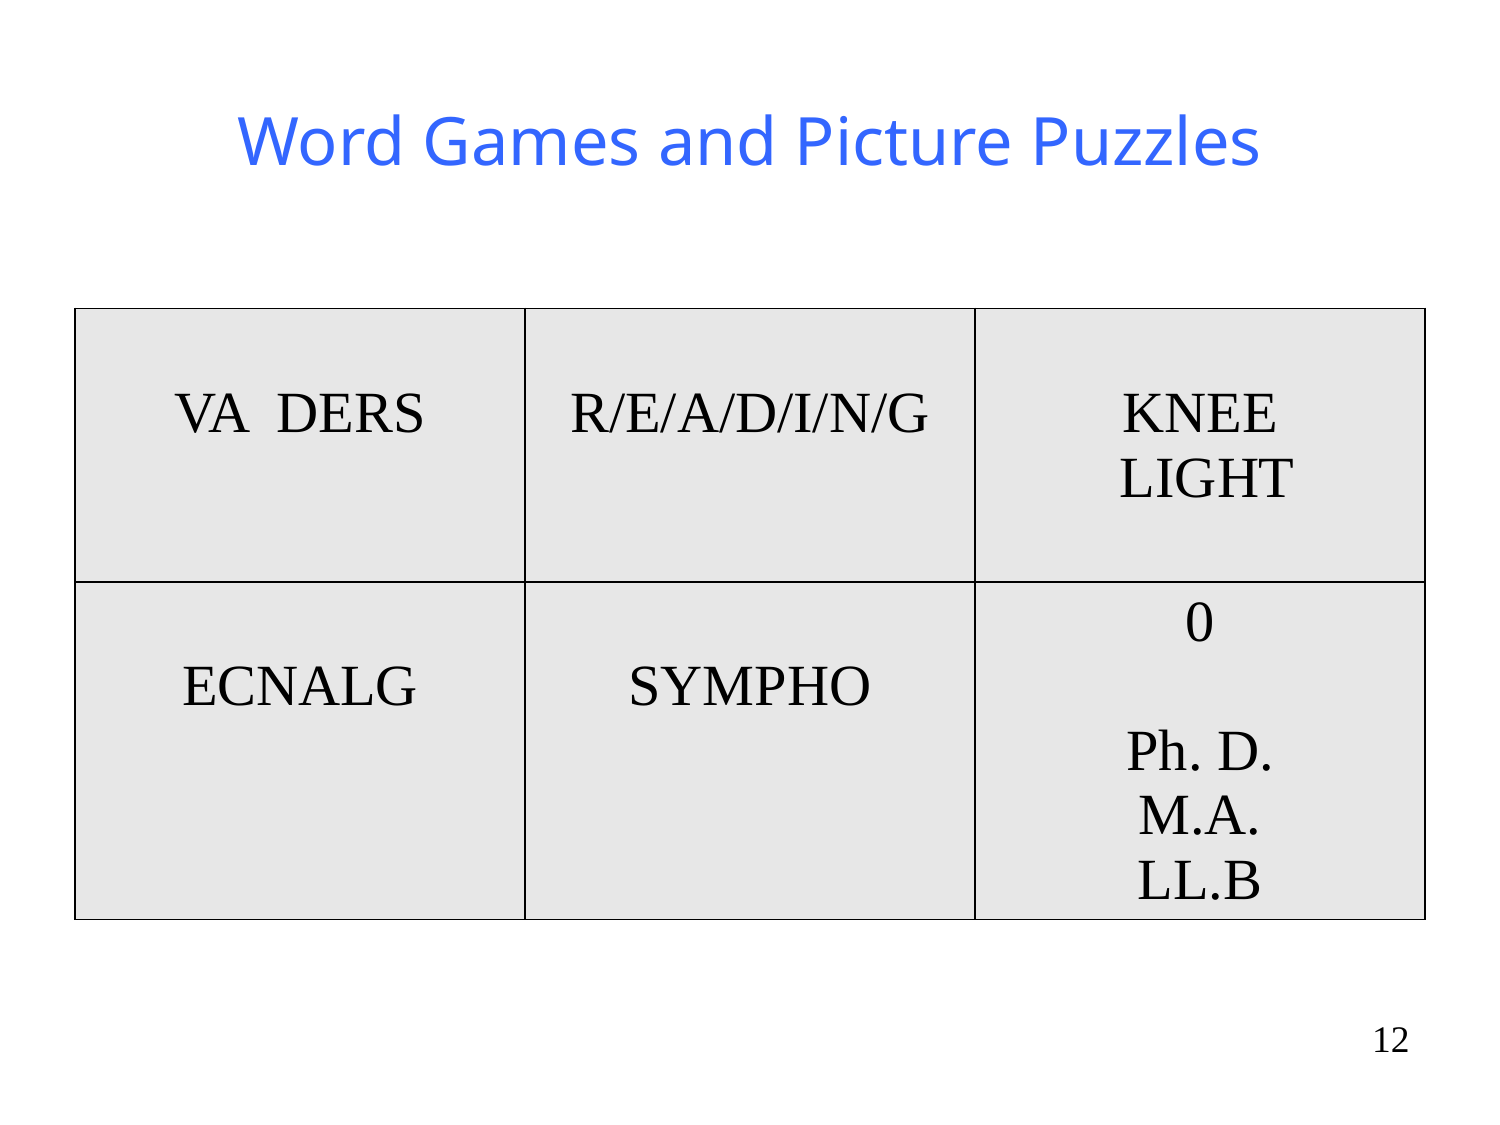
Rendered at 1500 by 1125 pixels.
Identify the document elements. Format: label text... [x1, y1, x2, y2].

table_cell 0 Ph. D. M.A. LL.B [976, 583, 1424, 919]
table_header VA DERS [76, 309, 524, 581]
table_cell SYMPHO [526, 583, 974, 919]
table_header KNEE LIGHT [976, 309, 1424, 581]
table_header R/E/A/D/I/N/G [526, 309, 974, 581]
title Word Games and Picture Puzzles [75, 45, 1425, 233]
text_box 12 [1357, 1007, 1425, 1068]
table_cell ECNALG [76, 583, 524, 919]
